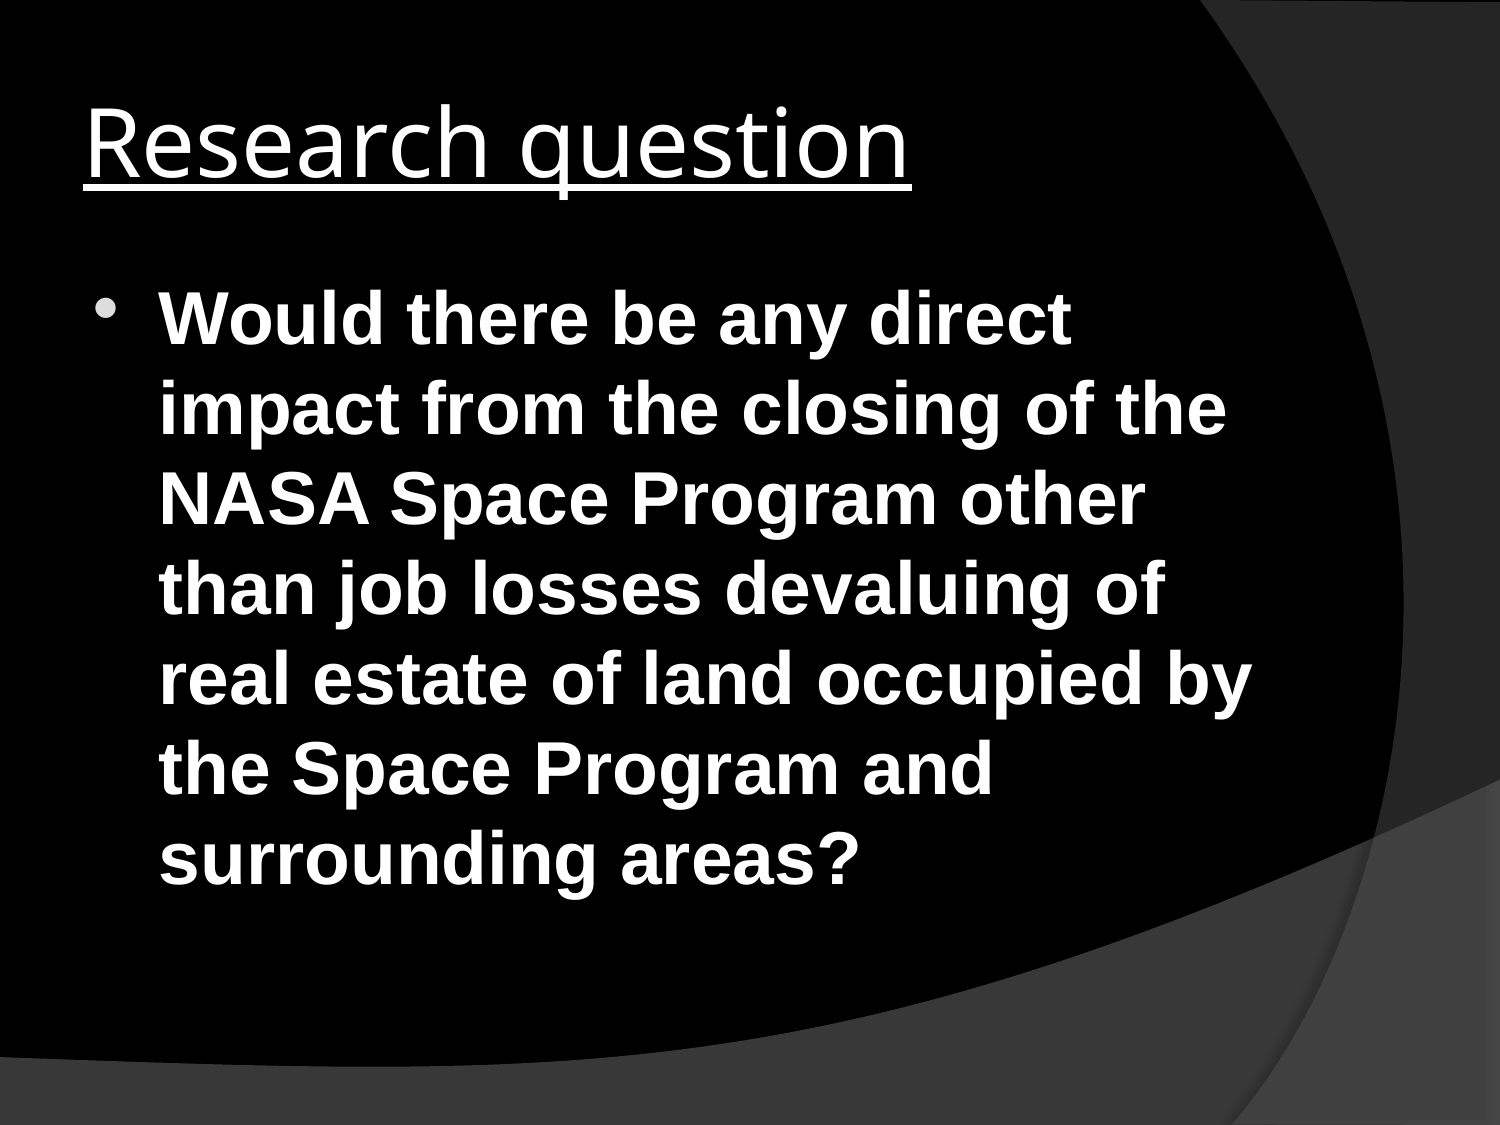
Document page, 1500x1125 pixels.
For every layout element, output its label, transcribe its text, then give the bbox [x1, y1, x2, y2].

title Research question [75, 45, 1300, 233]
list Would there be any direct impact from the closing of the NASA Space Program other than job losses devaluing of real estate of land occupied by the Space Program and surrounding areas? [75, 262, 1300, 1005]
